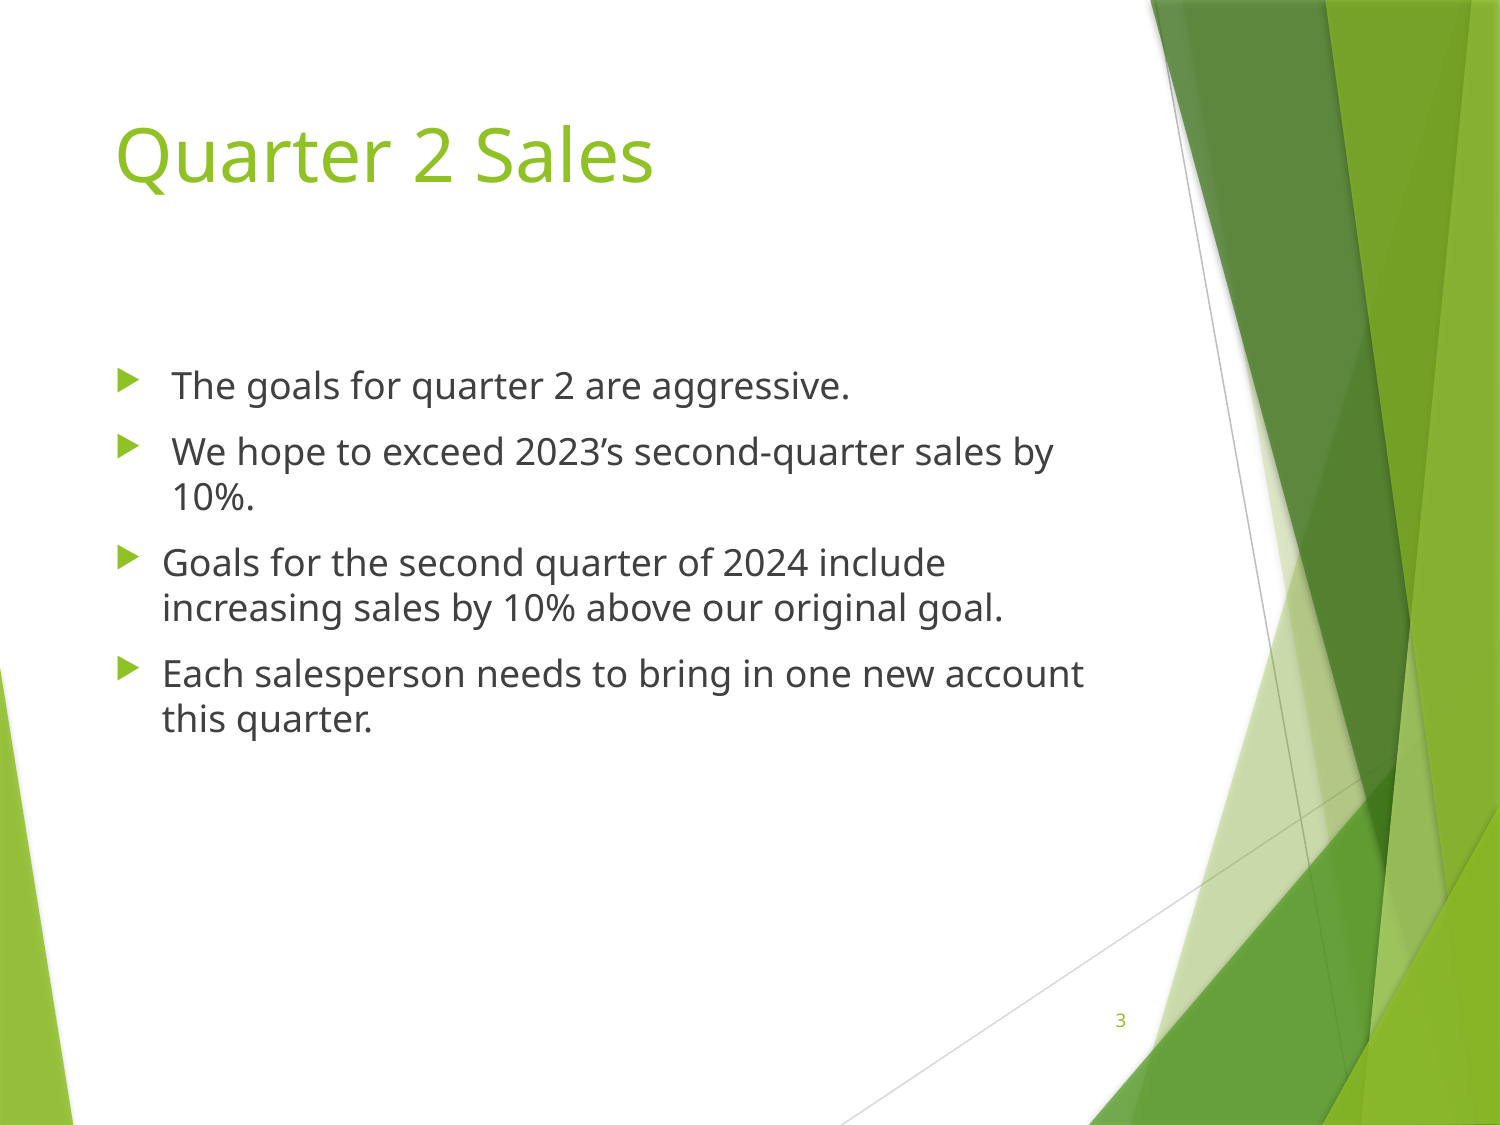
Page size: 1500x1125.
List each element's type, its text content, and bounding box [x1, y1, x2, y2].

title Quarter 2 Sales [99, 99, 1142, 317]
slide_number 3 [1057, 991, 1142, 1051]
list The goals for quarter 2 are aggressive. We hope to exceed 2023’s second-quarter sales by 10%. Goals for the second quarter of 2024 include increasing sales by 10% above our original goal. Each salesperson needs to bring in one new account this quarter. [99, 354, 1142, 992]
